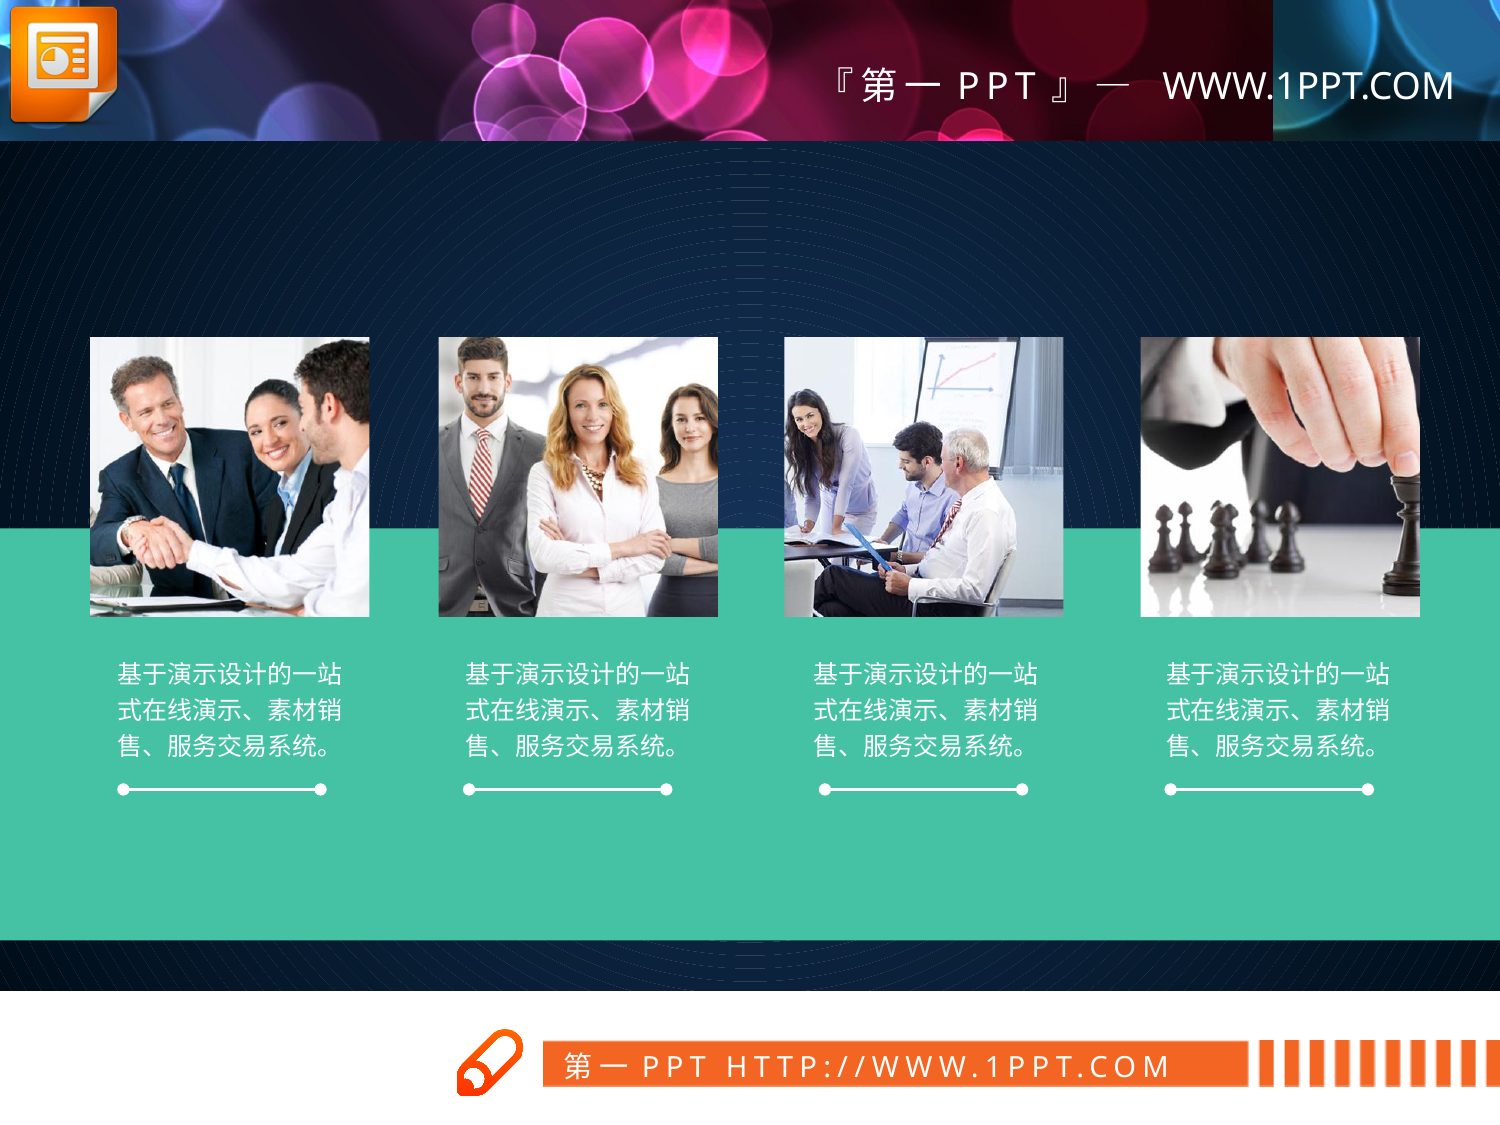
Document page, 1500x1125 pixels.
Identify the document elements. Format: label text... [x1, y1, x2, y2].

text_box [0, 528, 1500, 941]
text_box 基于演示设计的一站式在线演示、素材销售、服务交易系统。 [1138, 645, 1419, 768]
picture [438, 336, 719, 617]
picture [543, 1040, 1500, 1087]
text_box 基于演示设计的一站式在线演示、素材销售、服务交易系统。 [786, 645, 1067, 768]
picture [1140, 337, 1421, 617]
picture [783, 337, 1064, 617]
text_box 基于演示设计的一站式在线演示、素材销售、服务交易系统。 [438, 645, 718, 768]
text_box 基于演示设计的一站式在线演示、素材销售、服务交易系统。 [90, 645, 370, 768]
picture [89, 336, 370, 617]
picture [0, 0, 1500, 141]
